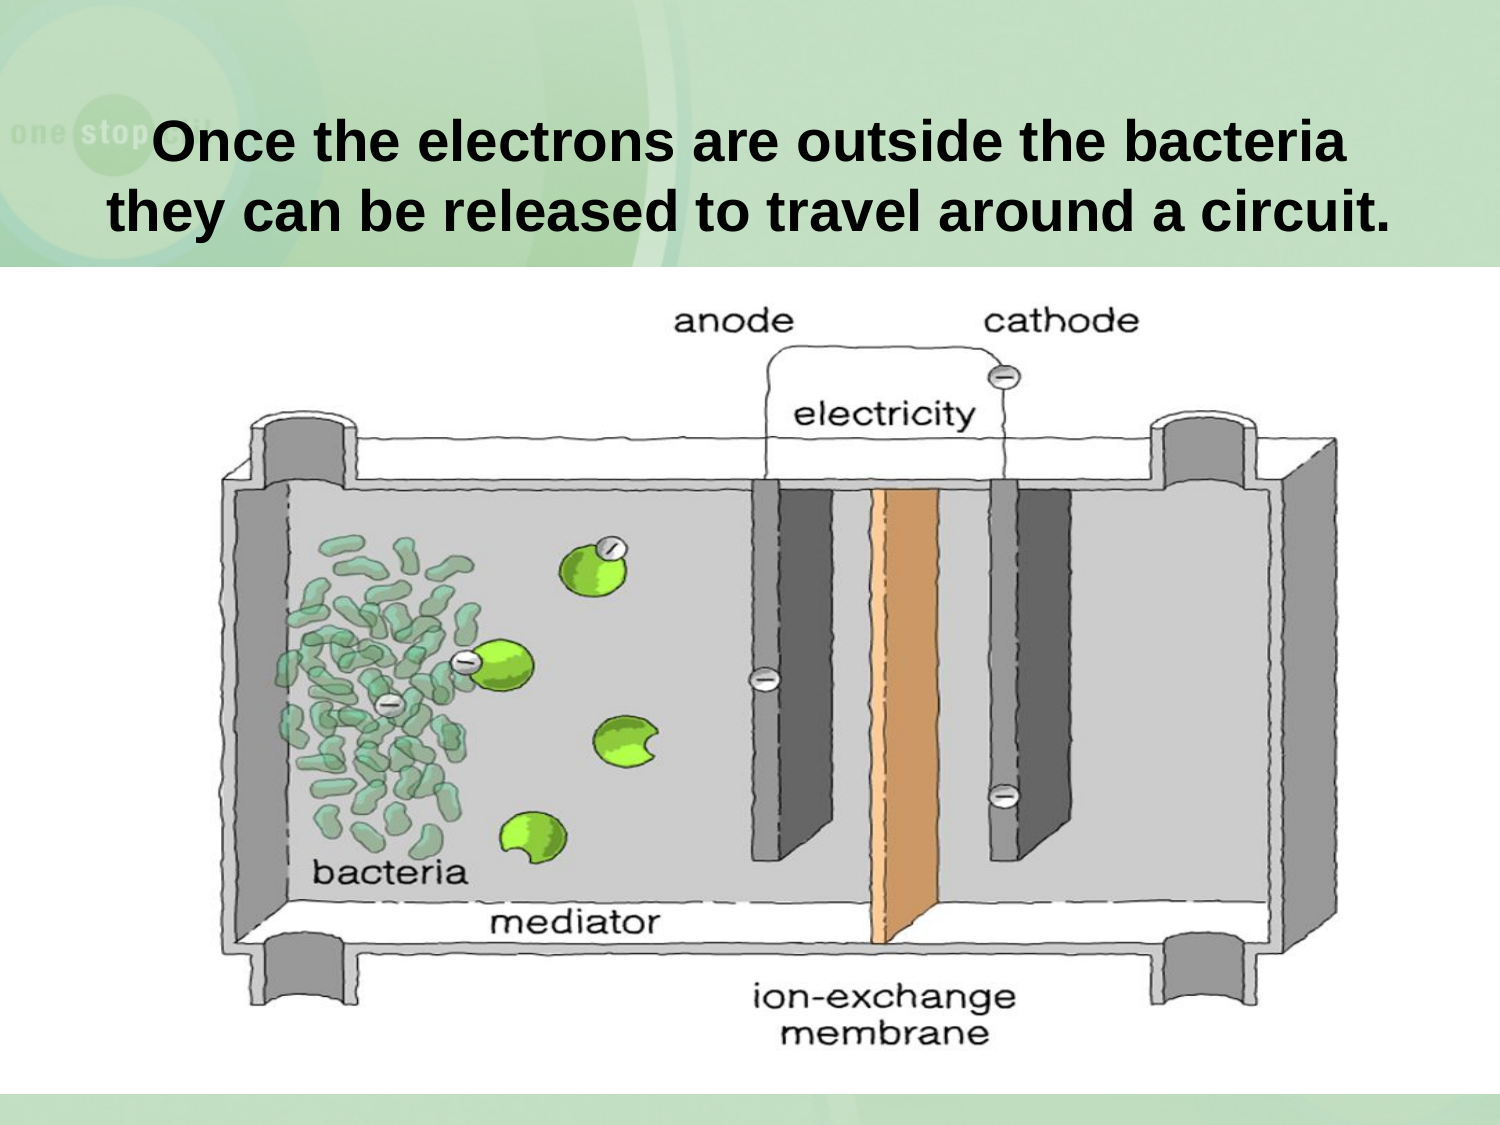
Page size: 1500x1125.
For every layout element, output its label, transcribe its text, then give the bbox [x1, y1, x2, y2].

picture [0, 0, 1500, 1125]
title Once the electrons are outside the bacteria they can be released to travel around a circuit. [75, 79, 1425, 265]
